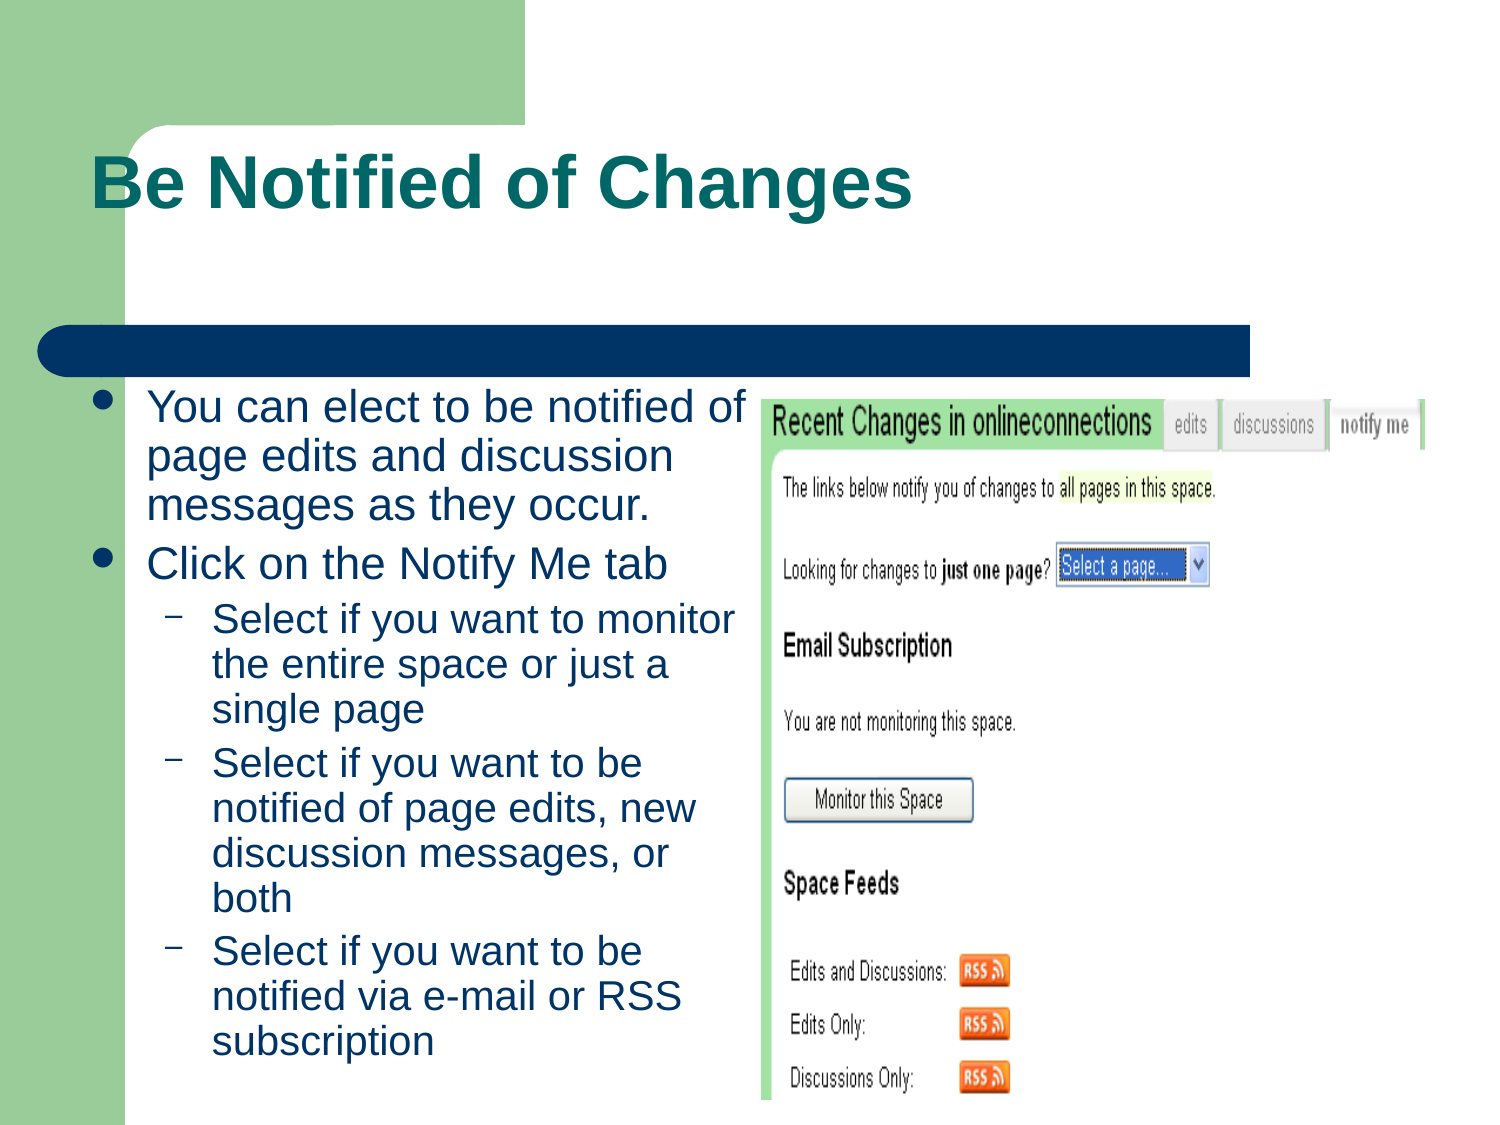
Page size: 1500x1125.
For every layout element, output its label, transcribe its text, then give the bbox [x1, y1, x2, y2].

list You can elect to be notified of page edits and discussion messages as they occur. Click on the Notify Me tab Select if you want to monitor the entire space or just a single page Select if you want to be notified of page edits, new discussion messages, or both Select if you want to be notified via e-mail or RSS subscription [74, 374, 763, 1086]
title Be Notified of Changes [74, 44, 1426, 233]
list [761, 399, 1426, 1101]
